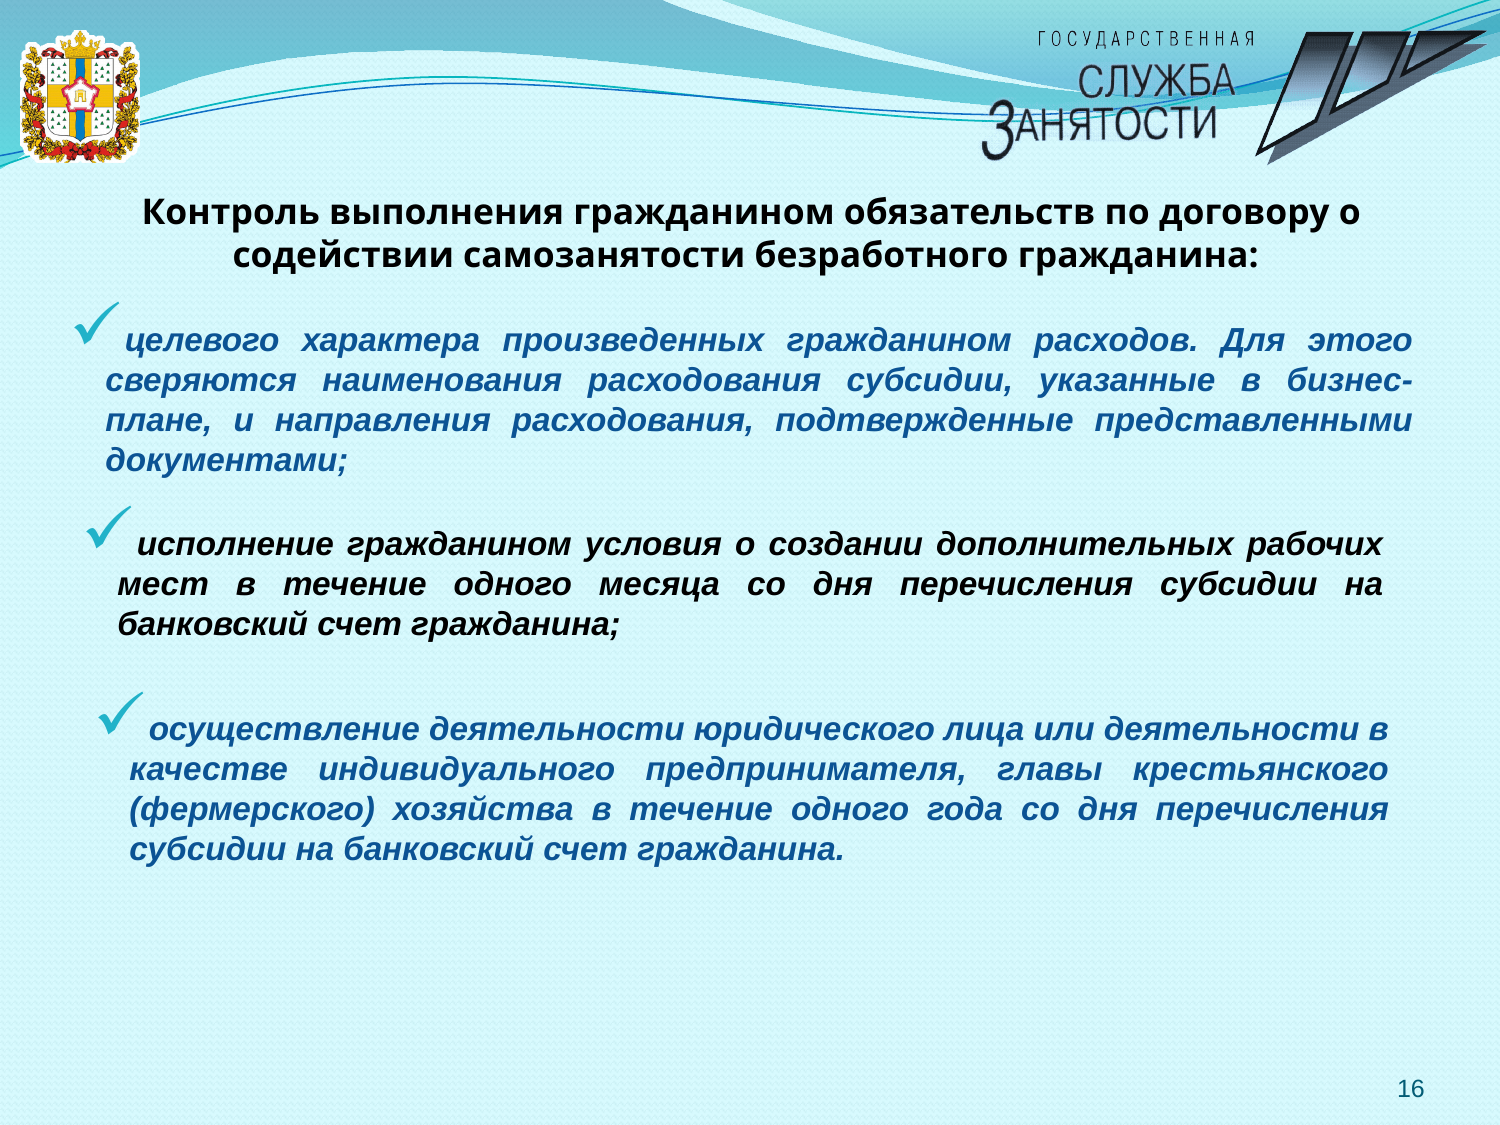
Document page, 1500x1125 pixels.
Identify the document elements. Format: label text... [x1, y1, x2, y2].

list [19, 30, 140, 163]
text_box 16 [1299, 1042, 1425, 1103]
text_box Контроль выполнения гражданином обязательств по договору о содействии самозанятости безработного гражданина: [70, 160, 1421, 275]
text_box исполнение гражданином условия о создании дополнительных рабочих мест в течение одного месяца со дня перечисления субсидии на банковский счет гражданина; [67, 514, 1400, 650]
text_box целевого характера произведенных гражданином расходов. Для этого сверяются наименования расходования субсидии, указанные в бизнес-плане, и направления расходования, подтвержденные представленными документами; [55, 310, 1430, 486]
picture [960, 0, 1500, 200]
text_box осуществление деятельности юридического лица или деятельности в качестве индивидуального предпринимателя, главы крестьянского (фермерского) хозяйства в течение одного года со дня перечисления субсидии на банковский счет гражданина. [79, 700, 1406, 875]
